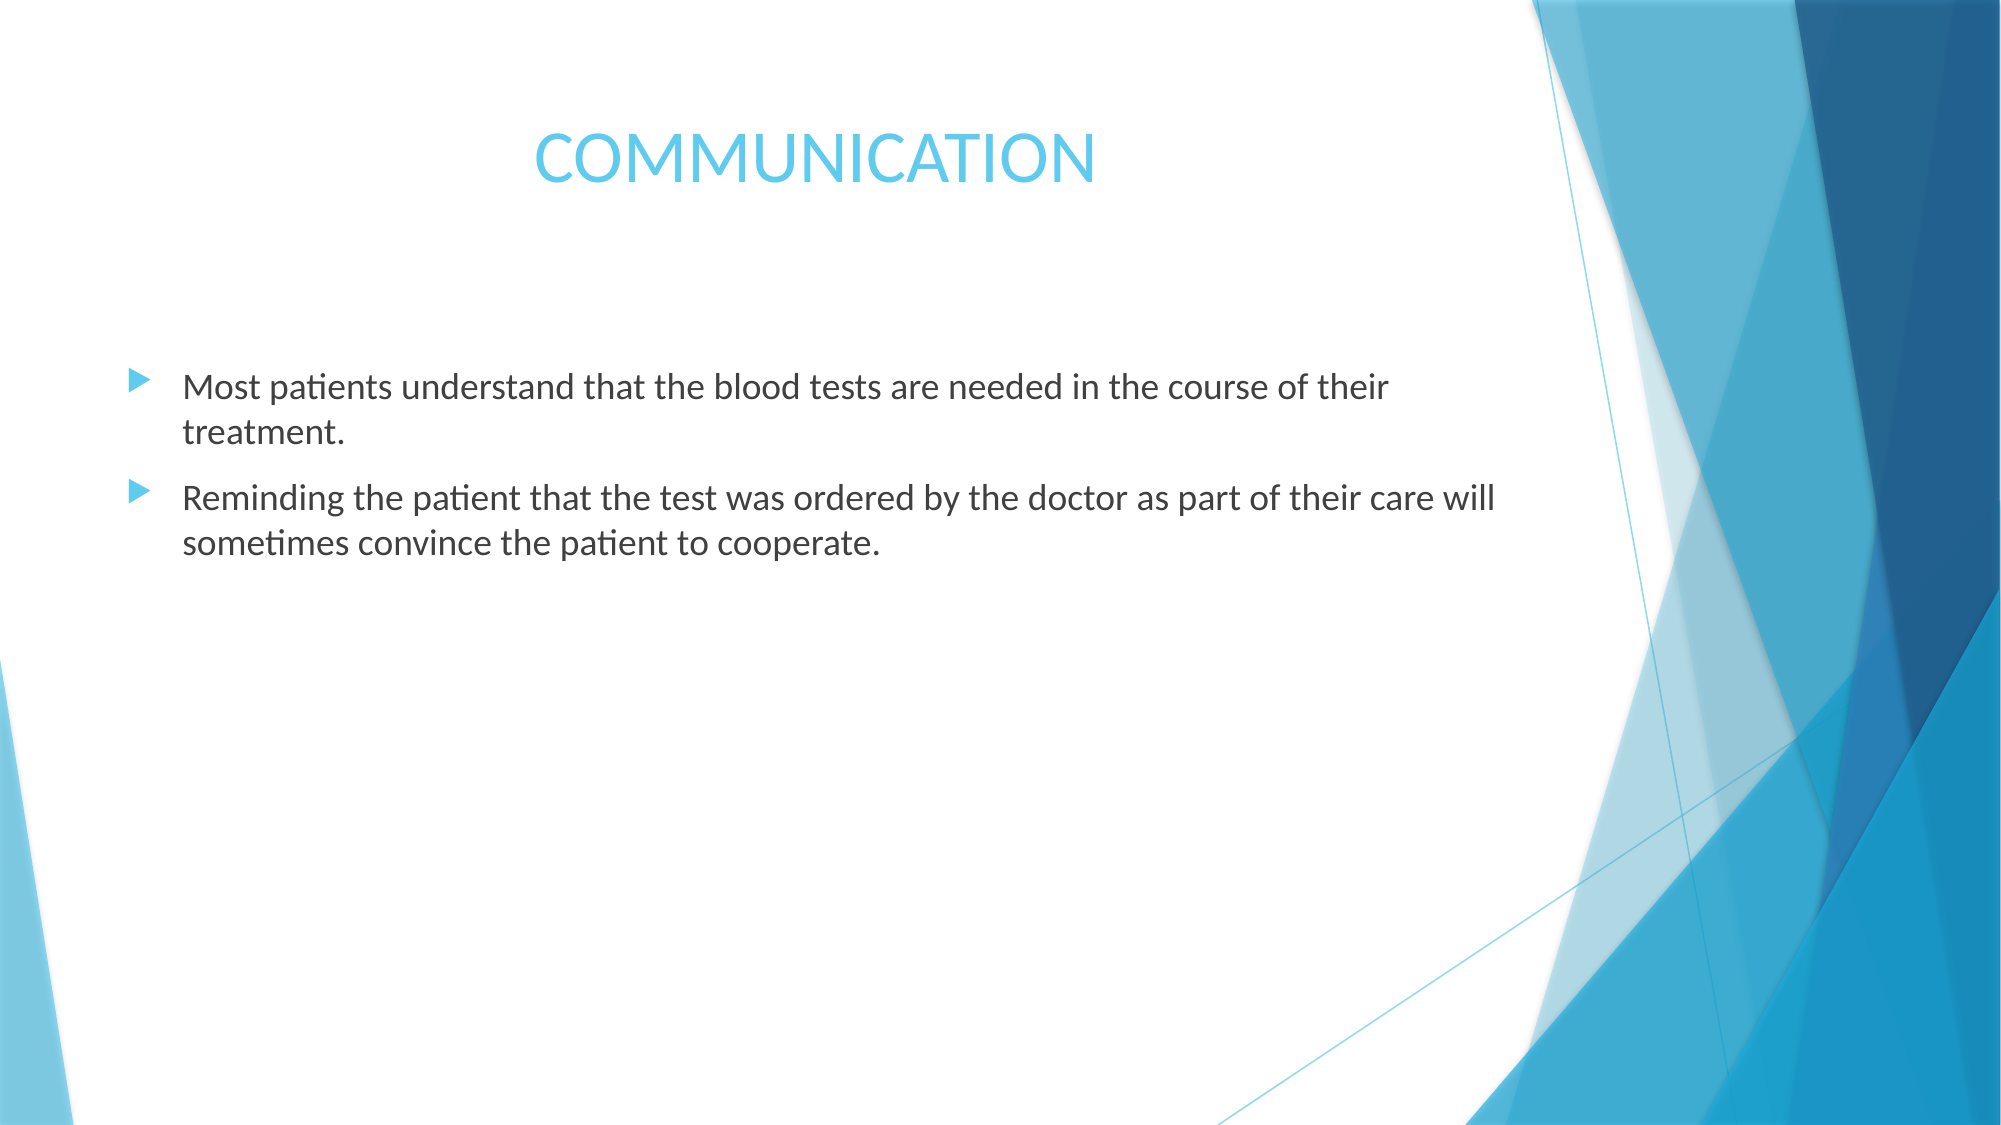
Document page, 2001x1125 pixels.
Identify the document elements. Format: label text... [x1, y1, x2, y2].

title COMMUNICATION [111, 99, 1522, 317]
list Most patients understand that the blood tests are needed in the course of their treatment. Reminding the patient that the test was ordered by the doctor as part of their care will sometimes convince the patient to cooperate. [111, 354, 1522, 992]
